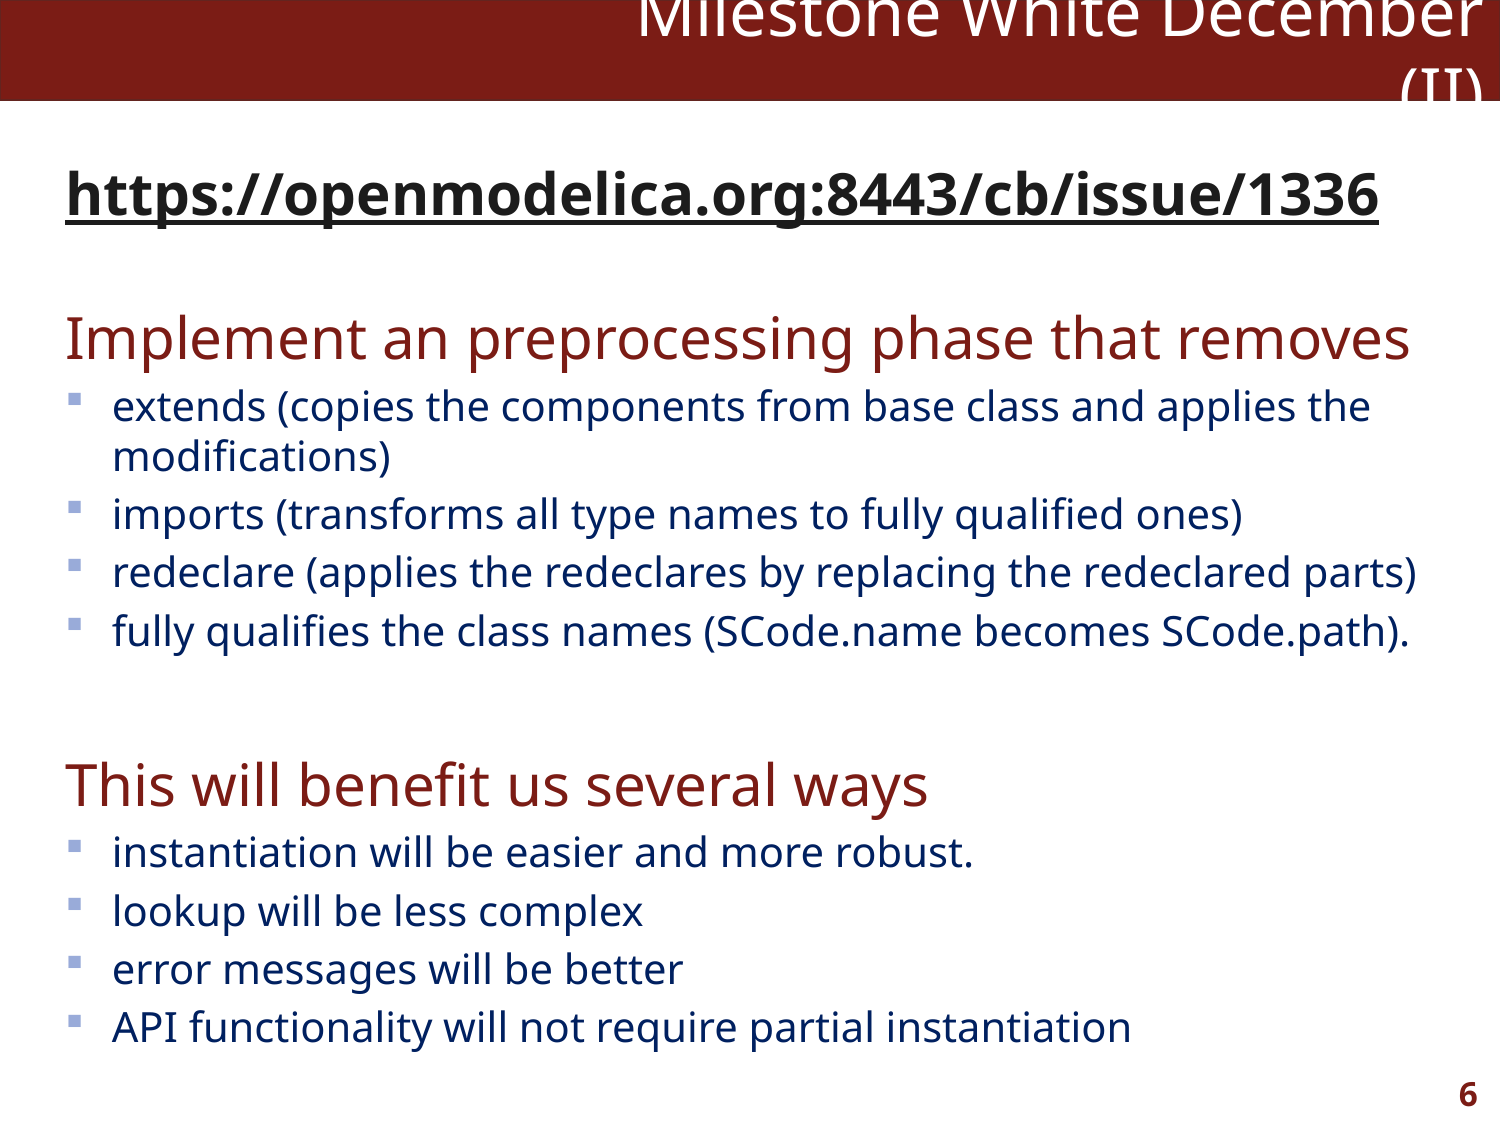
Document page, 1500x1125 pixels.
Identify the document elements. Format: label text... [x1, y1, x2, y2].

slide_number 6 [1342, 1065, 1494, 1116]
title Milestone White December (II) [537, 0, 1500, 101]
list https://openmodelica.org:8443/cb/issue/1336 Implement an preprocessing phase that removes extends (copies the components from base class and applies the modifications) imports (transforms all type names to fully qualified ones) redeclare (applies the redeclares by replacing the redeclared parts) fully qualifies the class names (SCode.name becomes SCode.path). This will benefit us several ways instantiation will be easier and more robust. lookup will be less complex error messages will be better API functionality will not require partial instantiation [49, 149, 1451, 1076]
